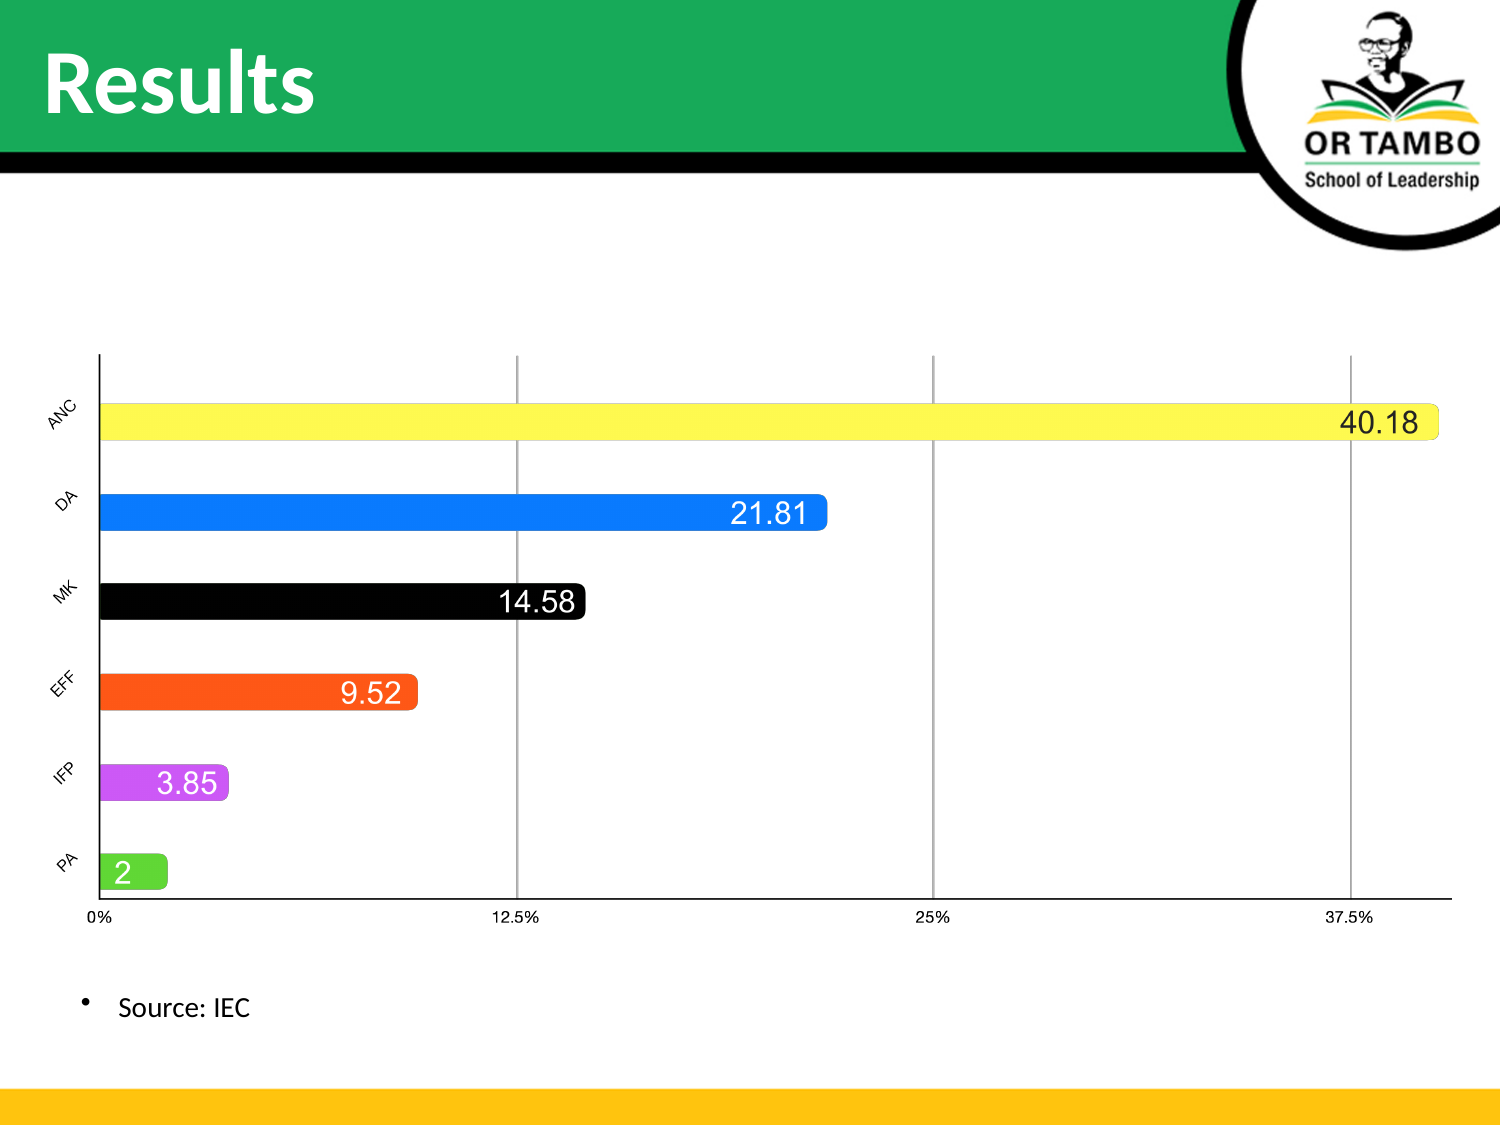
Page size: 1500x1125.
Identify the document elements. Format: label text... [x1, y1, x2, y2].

picture [0, 0, 1500, 1125]
text_box Source: IEC [73, 980, 258, 1031]
title Results [35, 0, 1387, 154]
